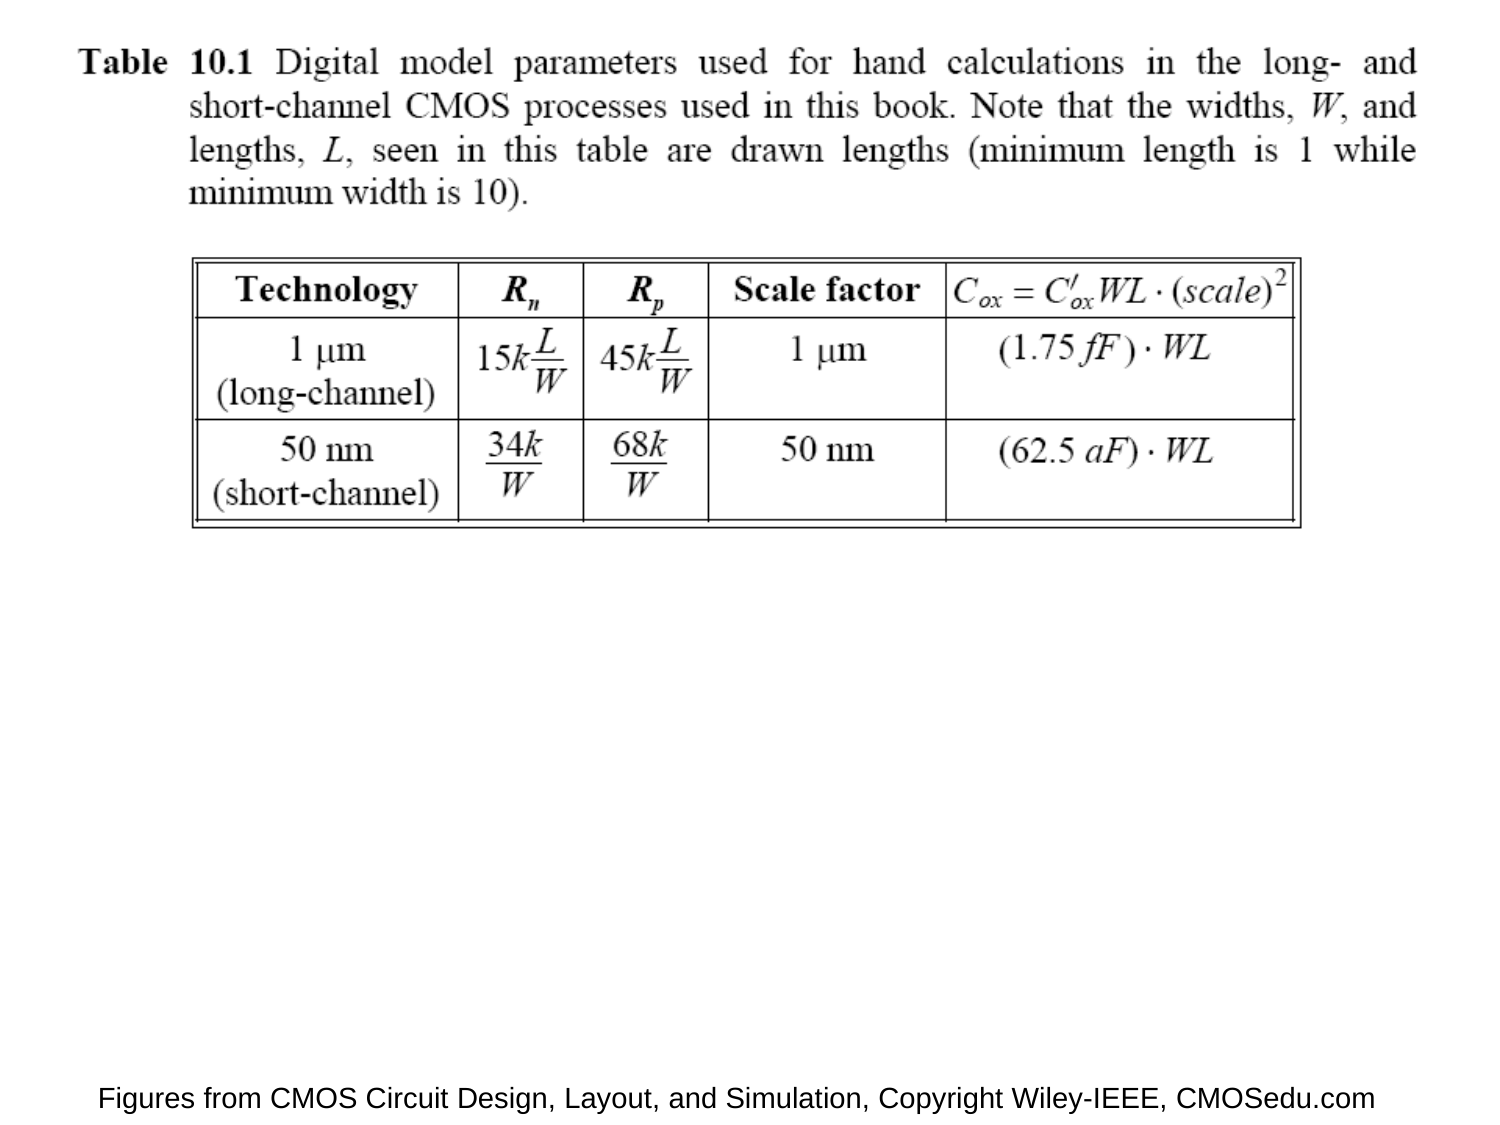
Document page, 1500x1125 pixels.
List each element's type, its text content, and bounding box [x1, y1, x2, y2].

picture [49, 24, 1455, 582]
footer Figures from CMOS Circuit Design, Layout, and Simulation, Copyright Wiley-IEEE, CMOSedu.com [24, 1072, 1451, 1125]
